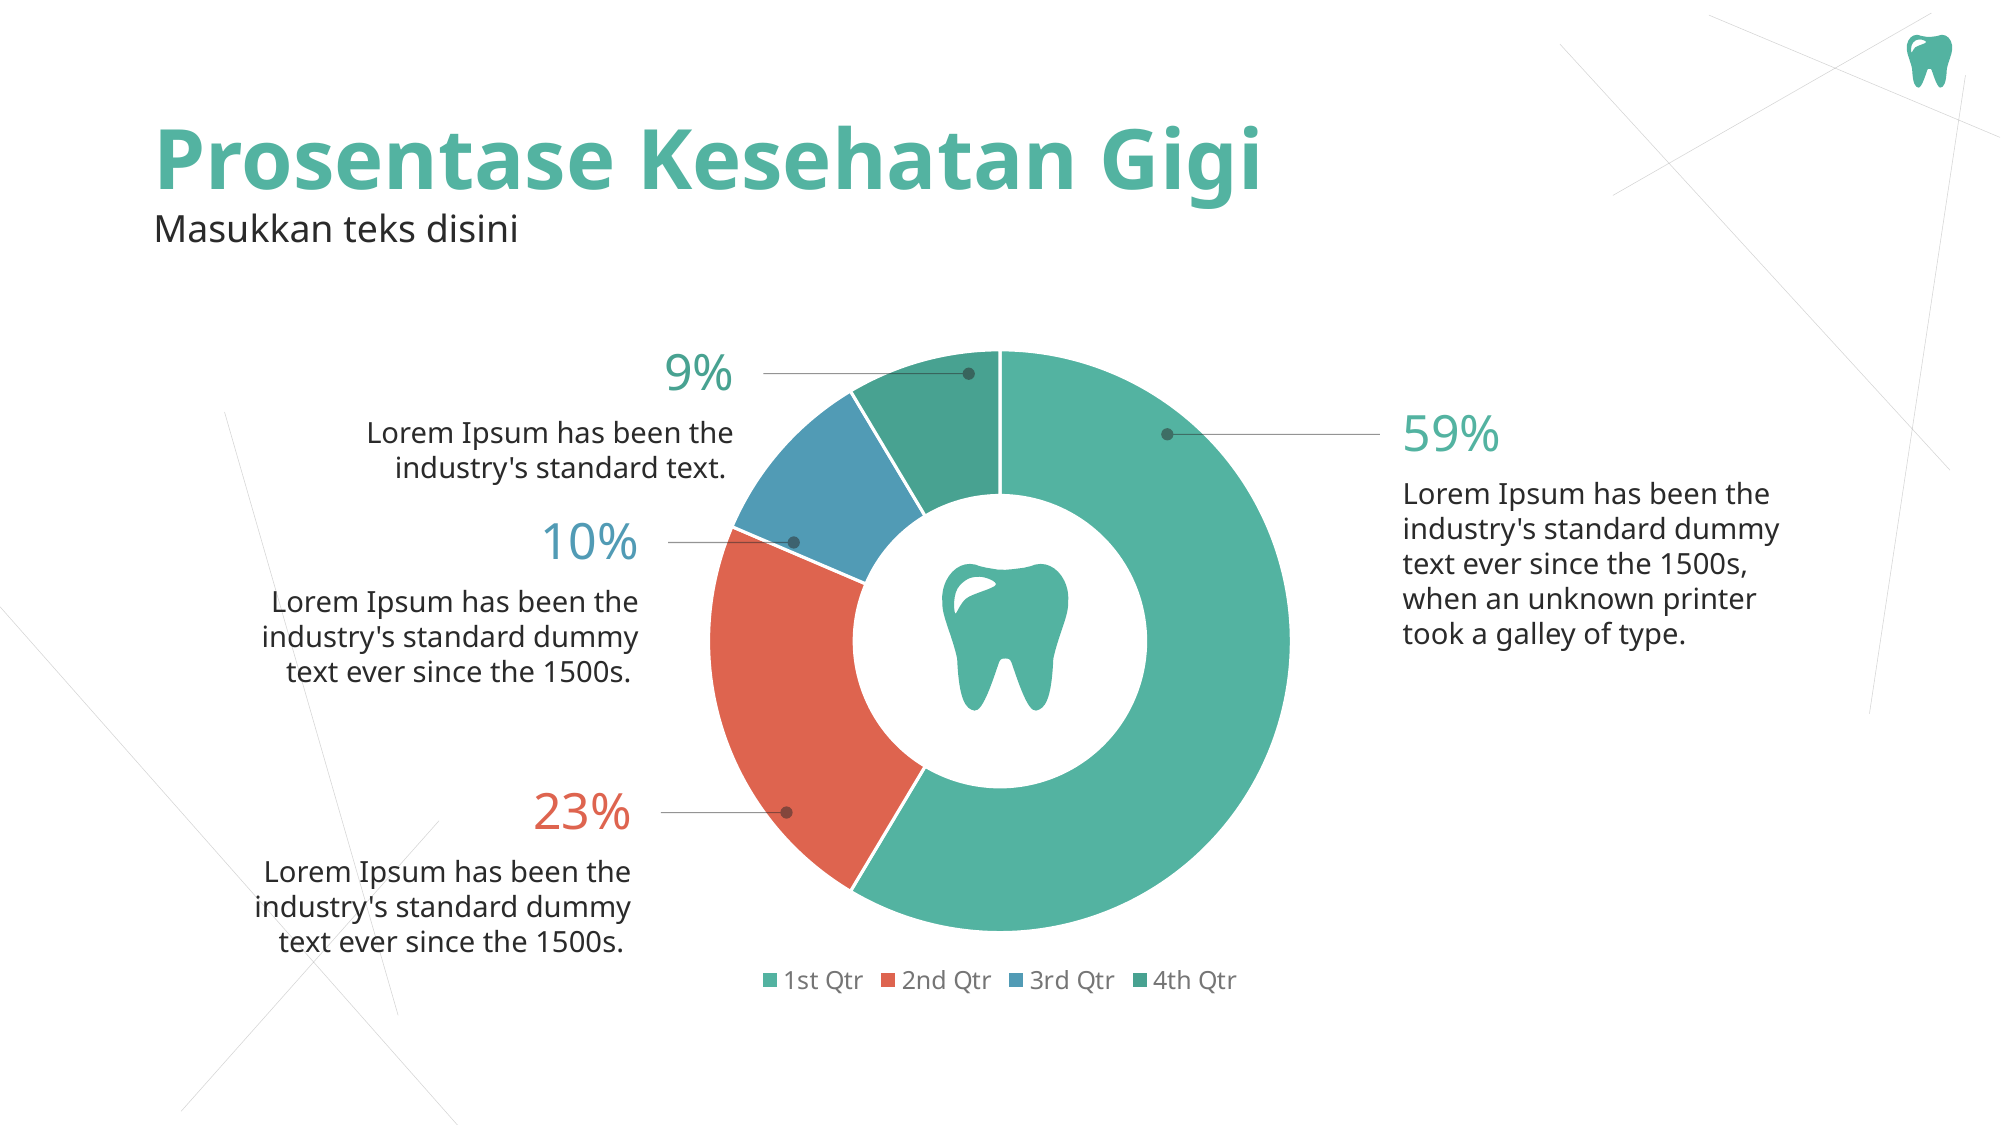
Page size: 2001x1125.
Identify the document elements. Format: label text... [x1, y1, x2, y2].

text_box 9% [310, 333, 749, 409]
text_box 23% [207, 772, 628, 848]
list Masukkan teks disini [138, 202, 1862, 262]
text_box 10% [214, 502, 628, 577]
text_box Lorem Ipsum has been the industry's standard dummy text ever since the 1500s. [207, 848, 628, 966]
title Prosentase Kesehatan Gigi [138, 59, 1862, 202]
text_box Lorem Ipsum has been the industry's standard text. [310, 409, 628, 493]
text_box 59% [1388, 394, 1827, 469]
text_box Lorem Ipsum has been the industry's standard dummy text ever since the 1500s, when an unknown printer took a galley of type. [1388, 469, 1827, 658]
chart [628, 336, 1371, 1004]
text_box Lorem Ipsum has been the industry's standard dummy text ever since the 1500s. [214, 577, 628, 696]
